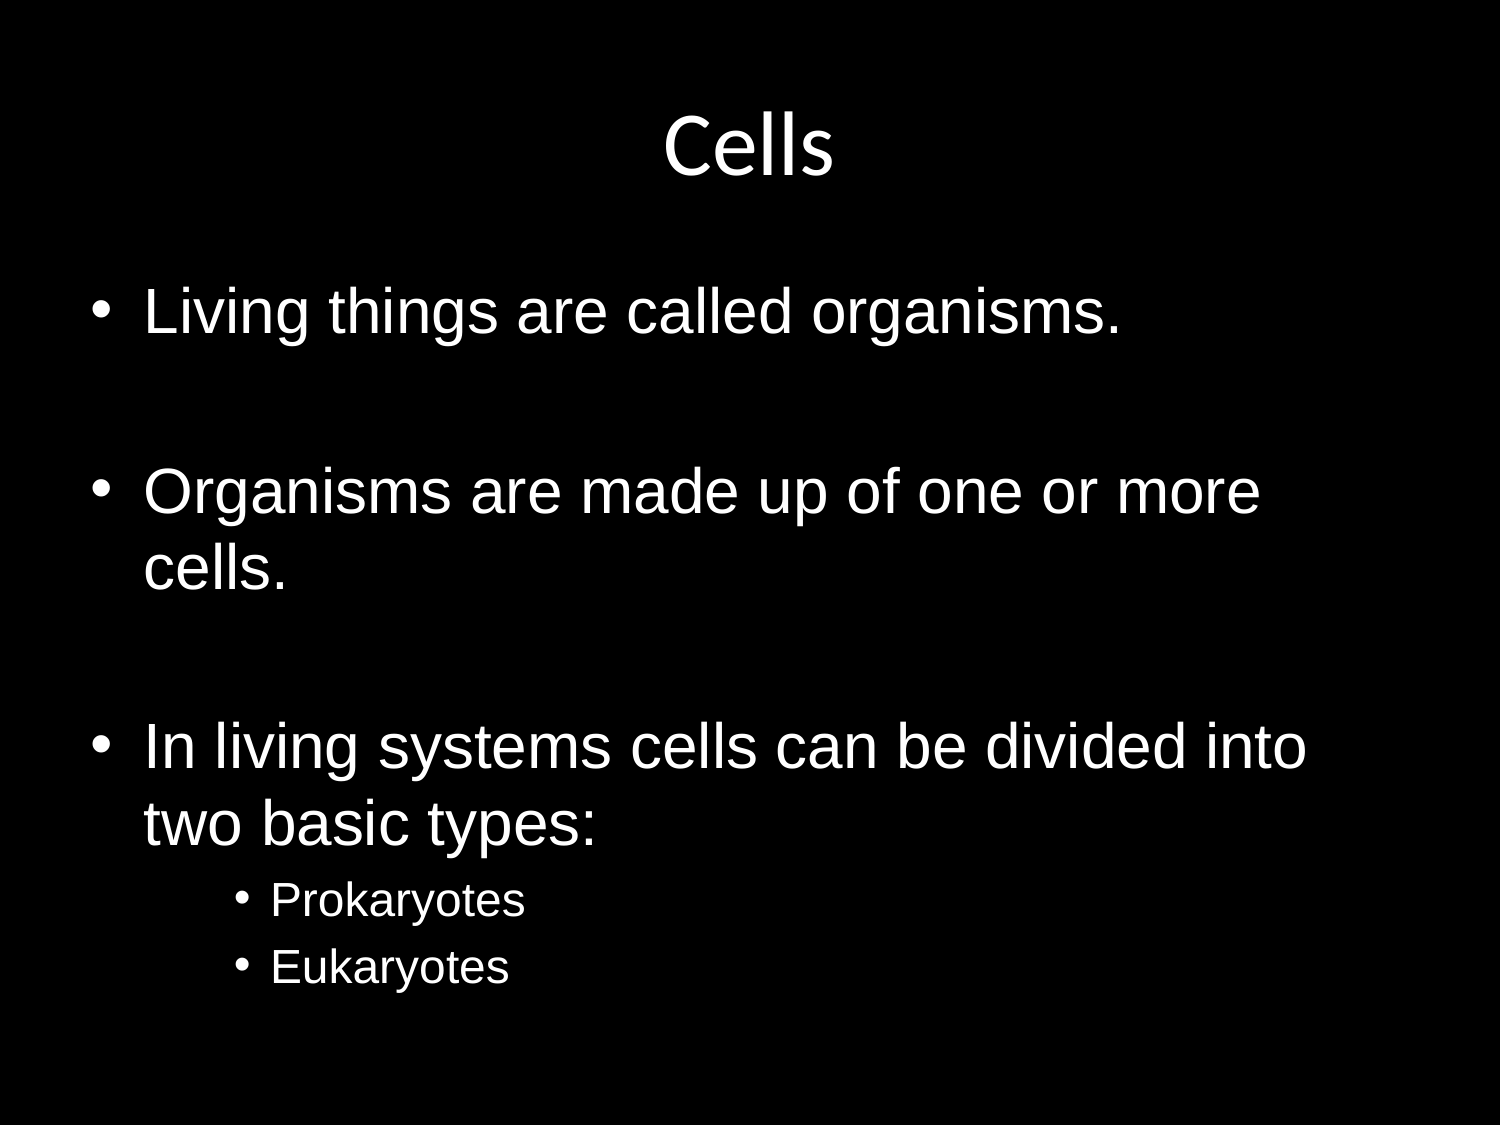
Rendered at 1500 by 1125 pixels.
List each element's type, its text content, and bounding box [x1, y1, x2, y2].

title Cells [75, 45, 1425, 233]
list Living things are called organisms. Organisms are made up of one or more cells. In living systems cells can be divided into two basic types: Prokaryotes Eukaryotes [75, 262, 1425, 1005]
